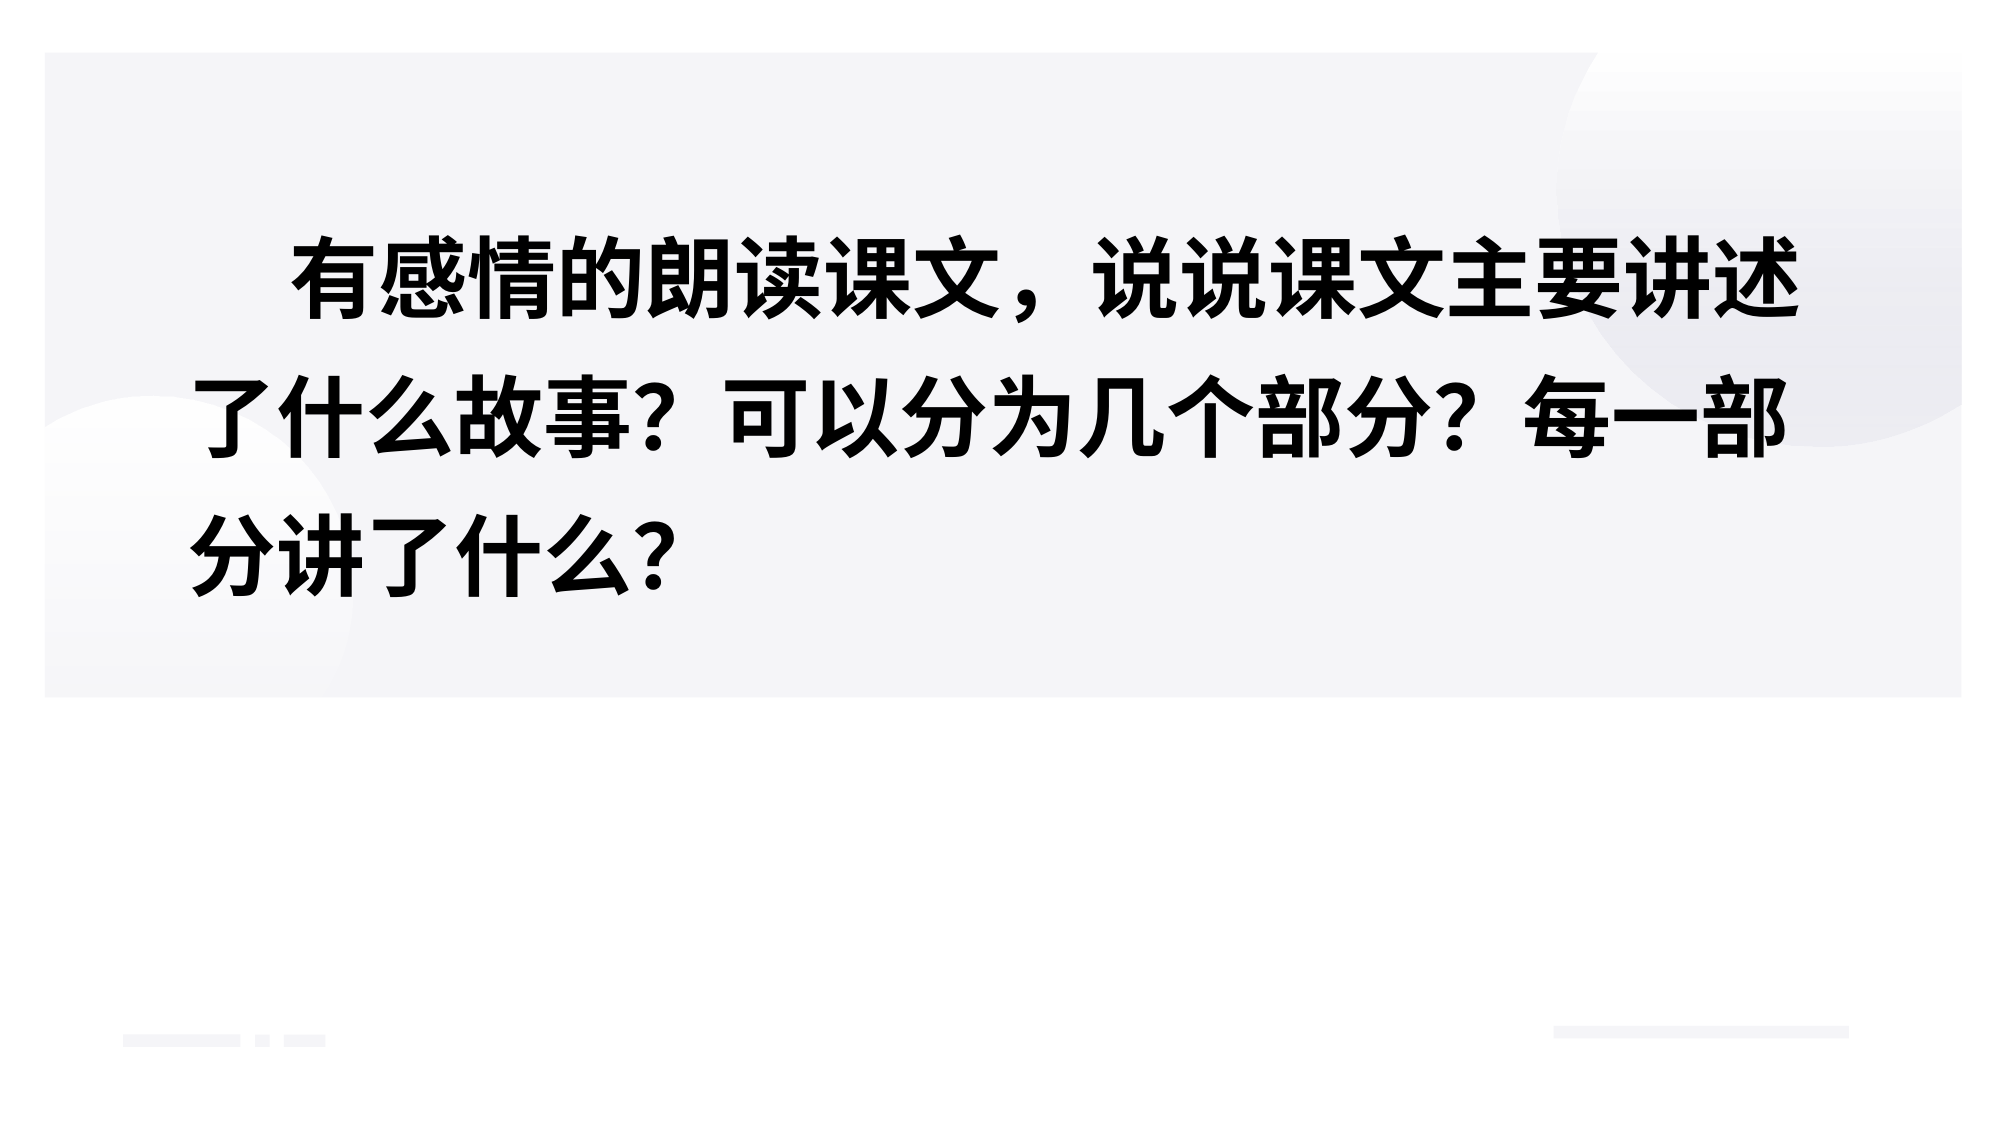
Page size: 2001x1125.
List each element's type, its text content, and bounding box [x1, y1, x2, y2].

text_box 有感情的朗读课文，说说课文主要讲述了什么故事？可以分为几个部分？每一部分讲了什么？ [172, 183, 1867, 615]
